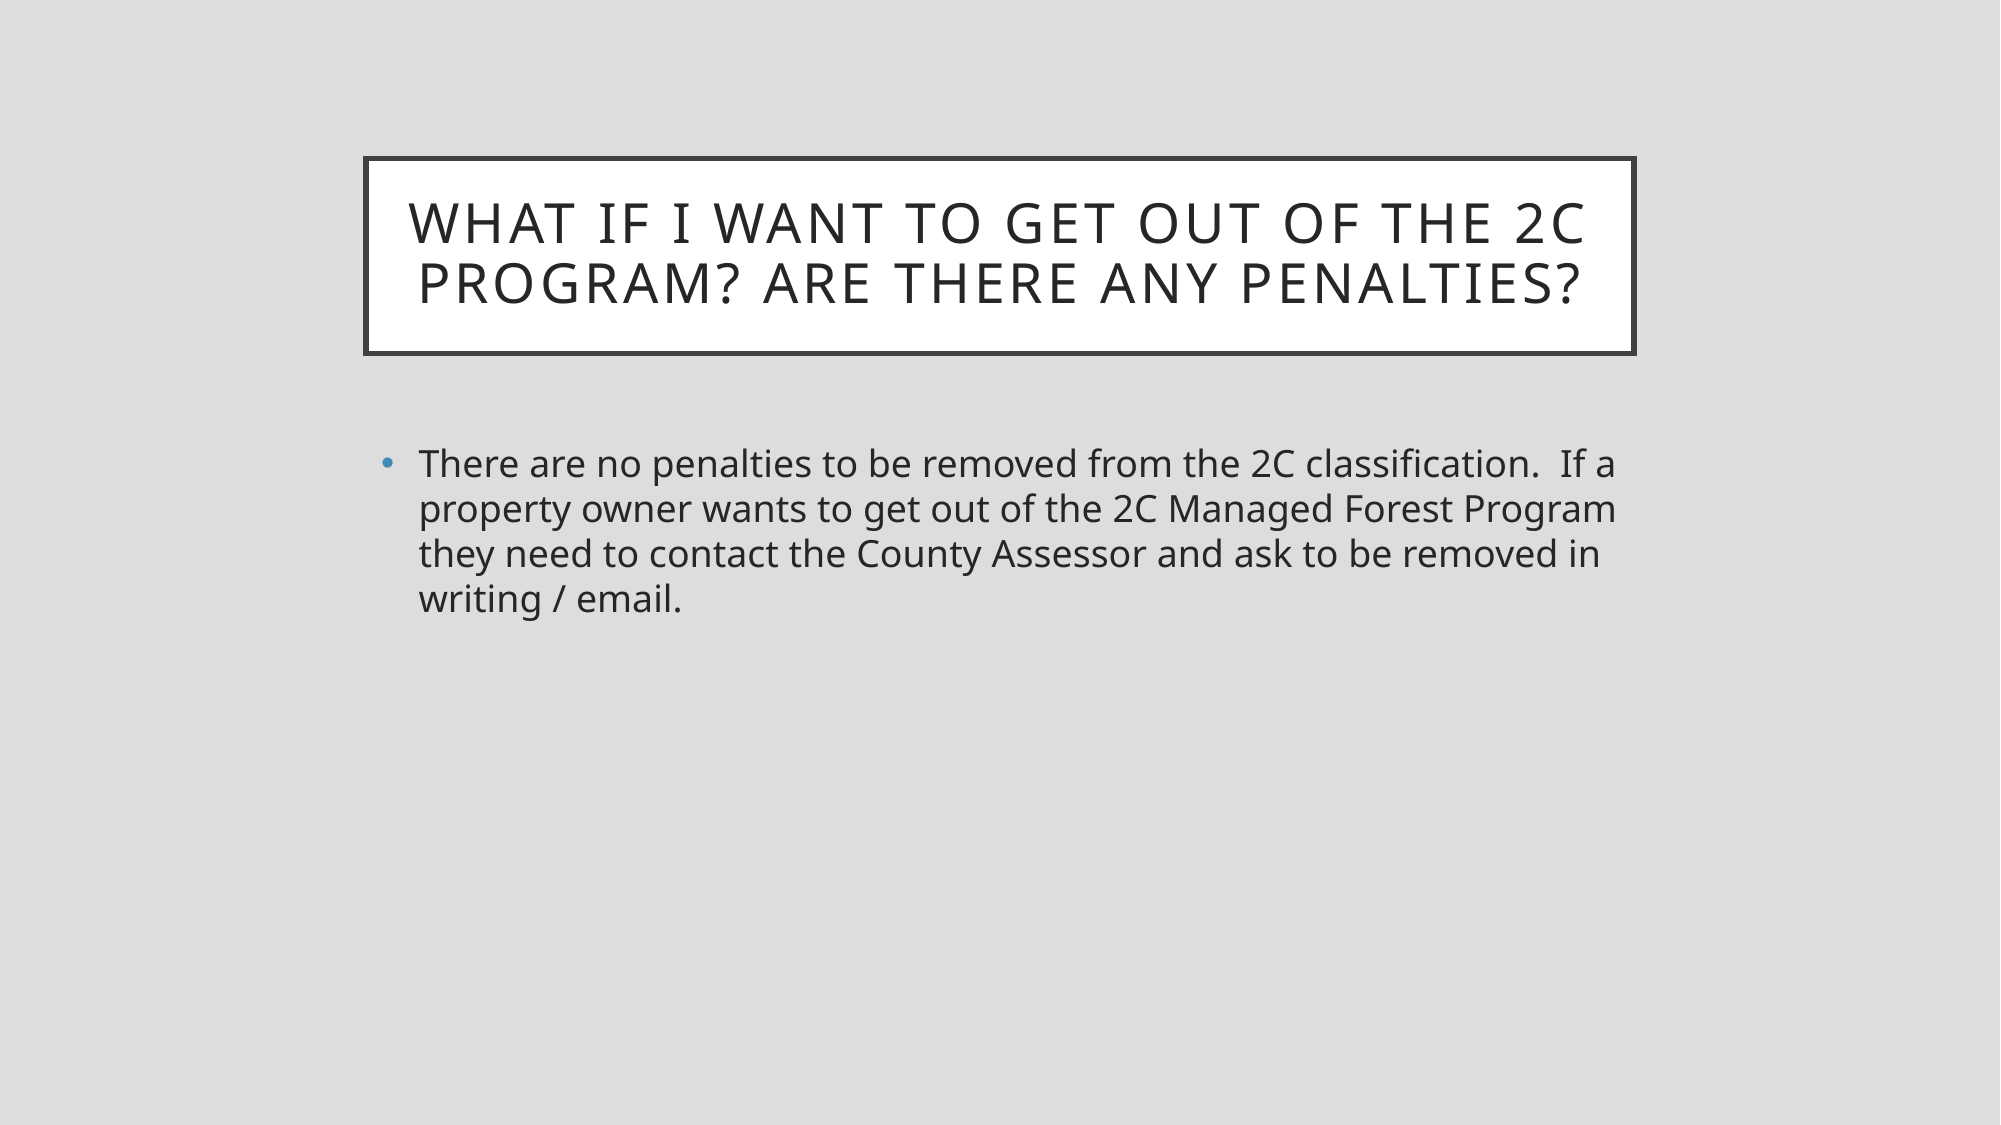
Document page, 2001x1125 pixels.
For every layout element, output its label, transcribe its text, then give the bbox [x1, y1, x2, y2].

title What if I want to get out of the 2c program? Are there any penalties? [363, 156, 1637, 356]
list There are no penalties to be removed from the 2C classification. If a property owner wants to get out of the 2C Managed Forest Program they need to contact the County Assessor and ask to be removed in writing / email. [366, 432, 1634, 942]
